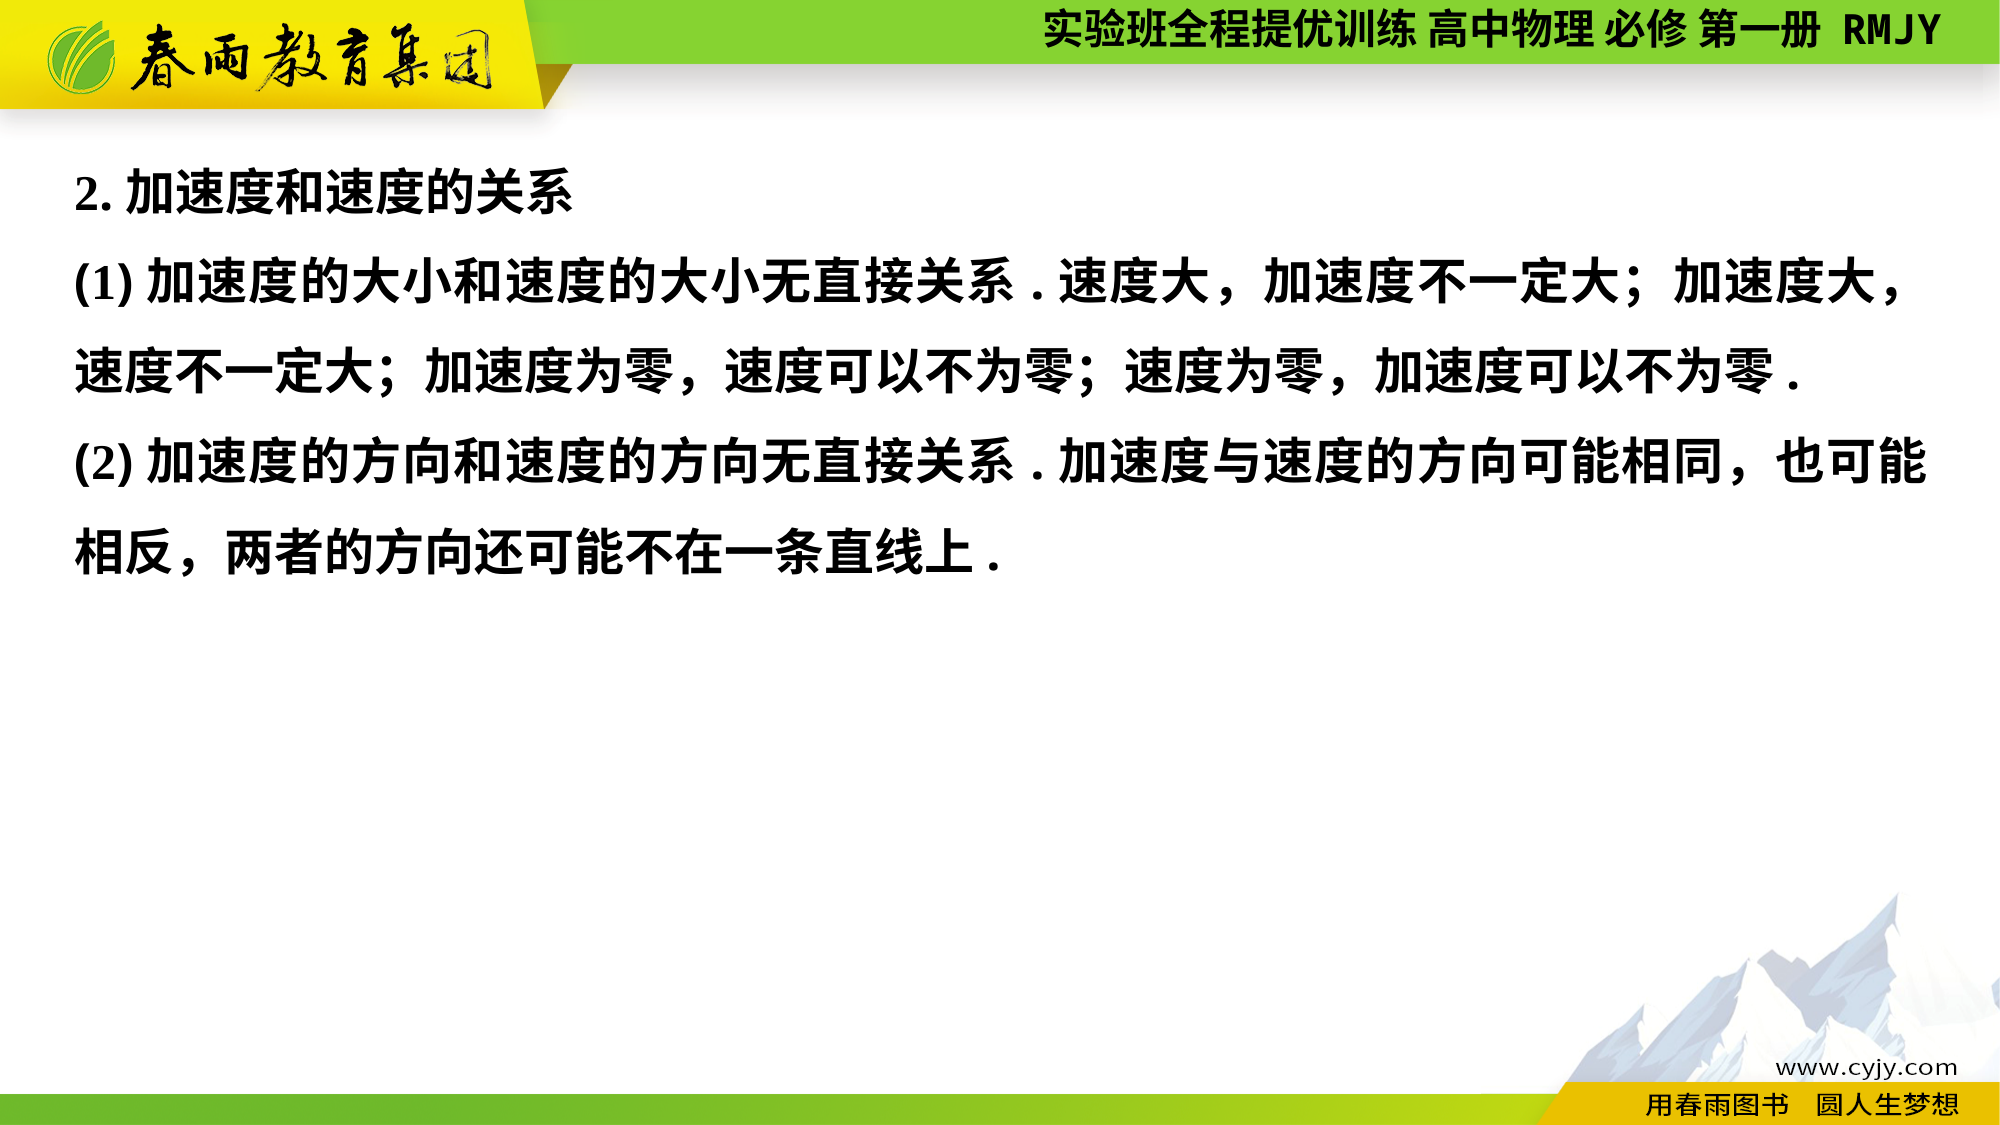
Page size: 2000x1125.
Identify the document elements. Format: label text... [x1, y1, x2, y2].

picture [0, 0, 2000, 1125]
list 2.加速度和速度的关系 (1)加速度的大小和速度的大小无直接关系.速度大，加速度不一定大；加速度大，速度不一定大；加速度为零，速度可以不为零；速度为零，加速度可以不为零. (2)加速度的方向和速度的方向无直接关系.加速度与速度的方向可能相同，也可能相反，两者的方向还可能不在一条直线上. [59, 122, 1944, 581]
